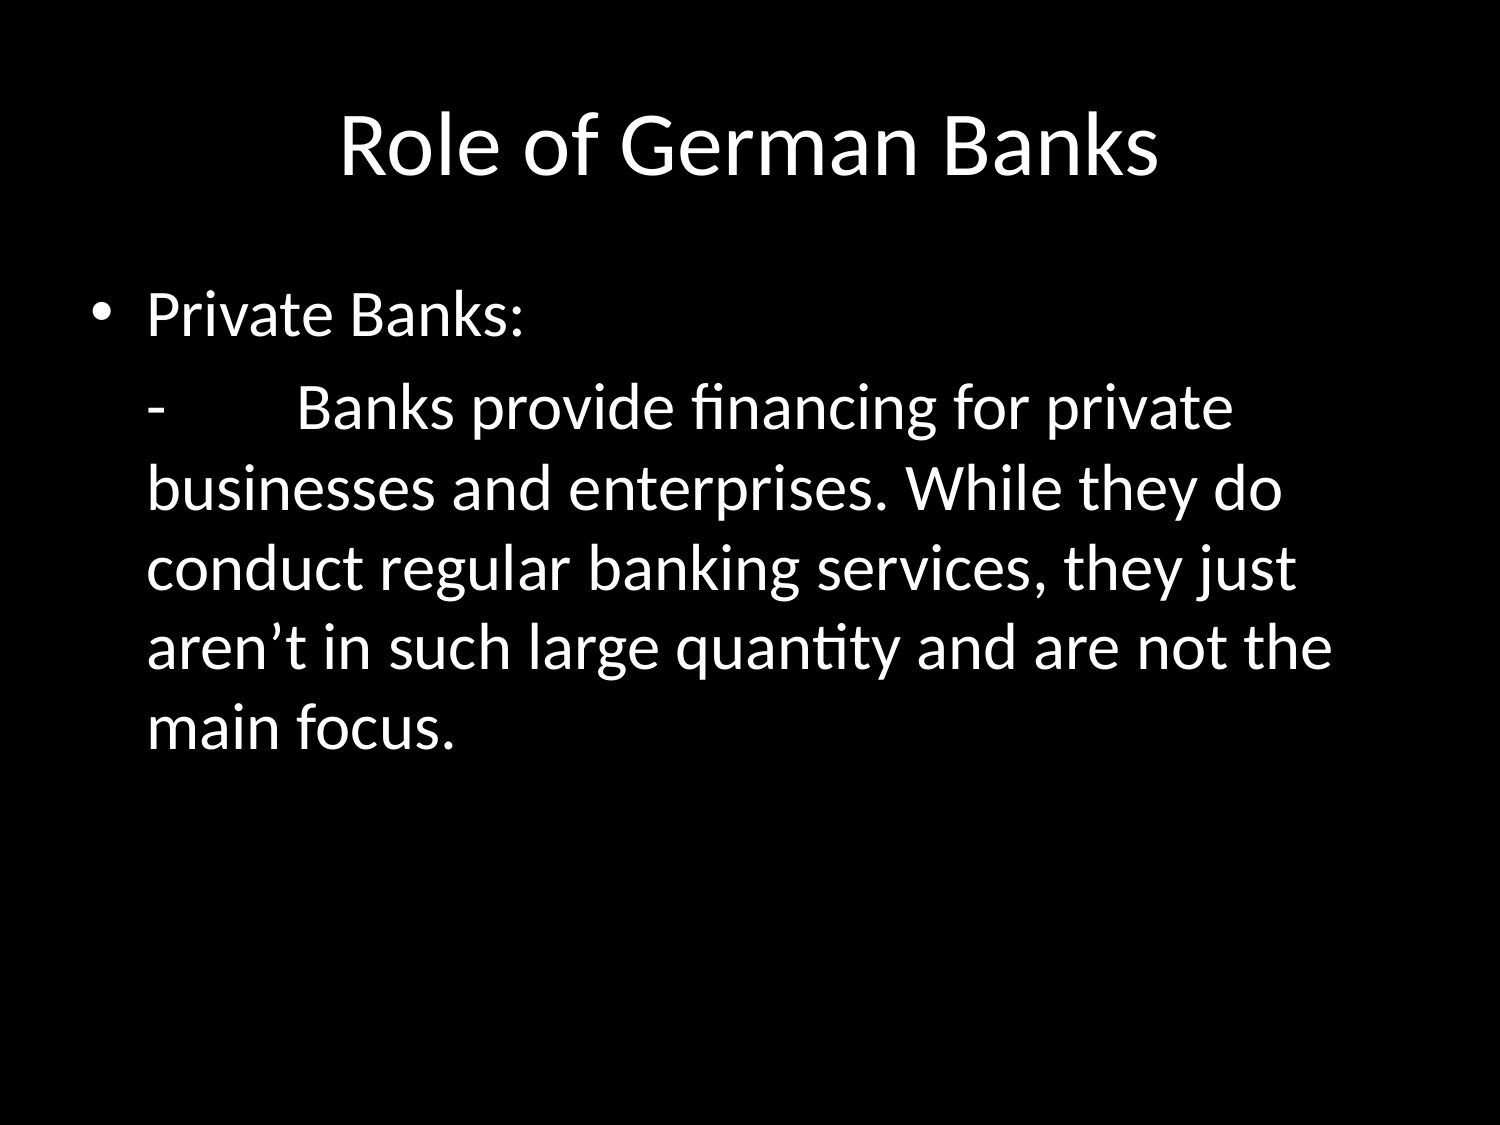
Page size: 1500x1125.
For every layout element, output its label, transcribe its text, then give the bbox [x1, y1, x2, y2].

title Role of German Banks [75, 45, 1425, 233]
list Private Banks: - Banks provide financing for private businesses and enterprises. While they do conduct regular banking services, they just aren’t in such large quantity and are not the main focus. [75, 262, 1425, 1005]
